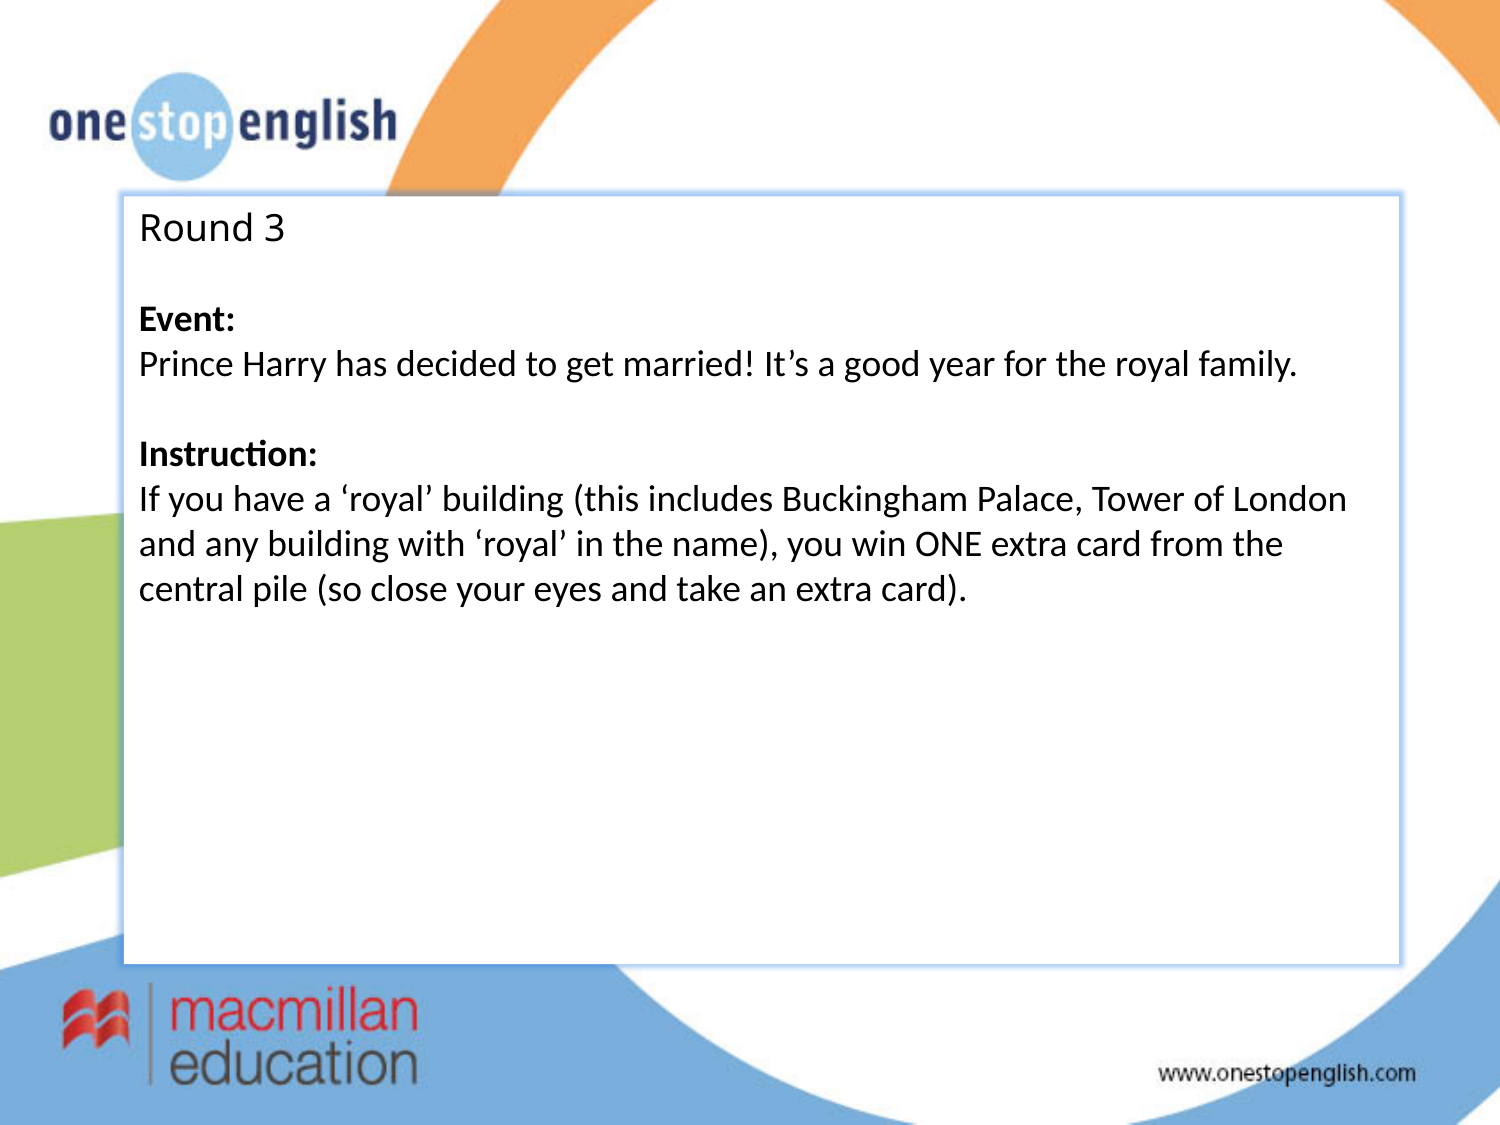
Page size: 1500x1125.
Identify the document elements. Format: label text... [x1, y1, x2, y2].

picture [0, 0, 1500, 1125]
text_box Round 3 Event: Prince Harry has decided to get married! It’s a good year for the royal family. Instruction: If you have a ‘royal’ building (this includes Buckingham Palace, Tower of London and any building with ‘royal’ in the name), you win ONE extra card from the central pile (so close your eyes and take an extra card). [123, 196, 1399, 965]
